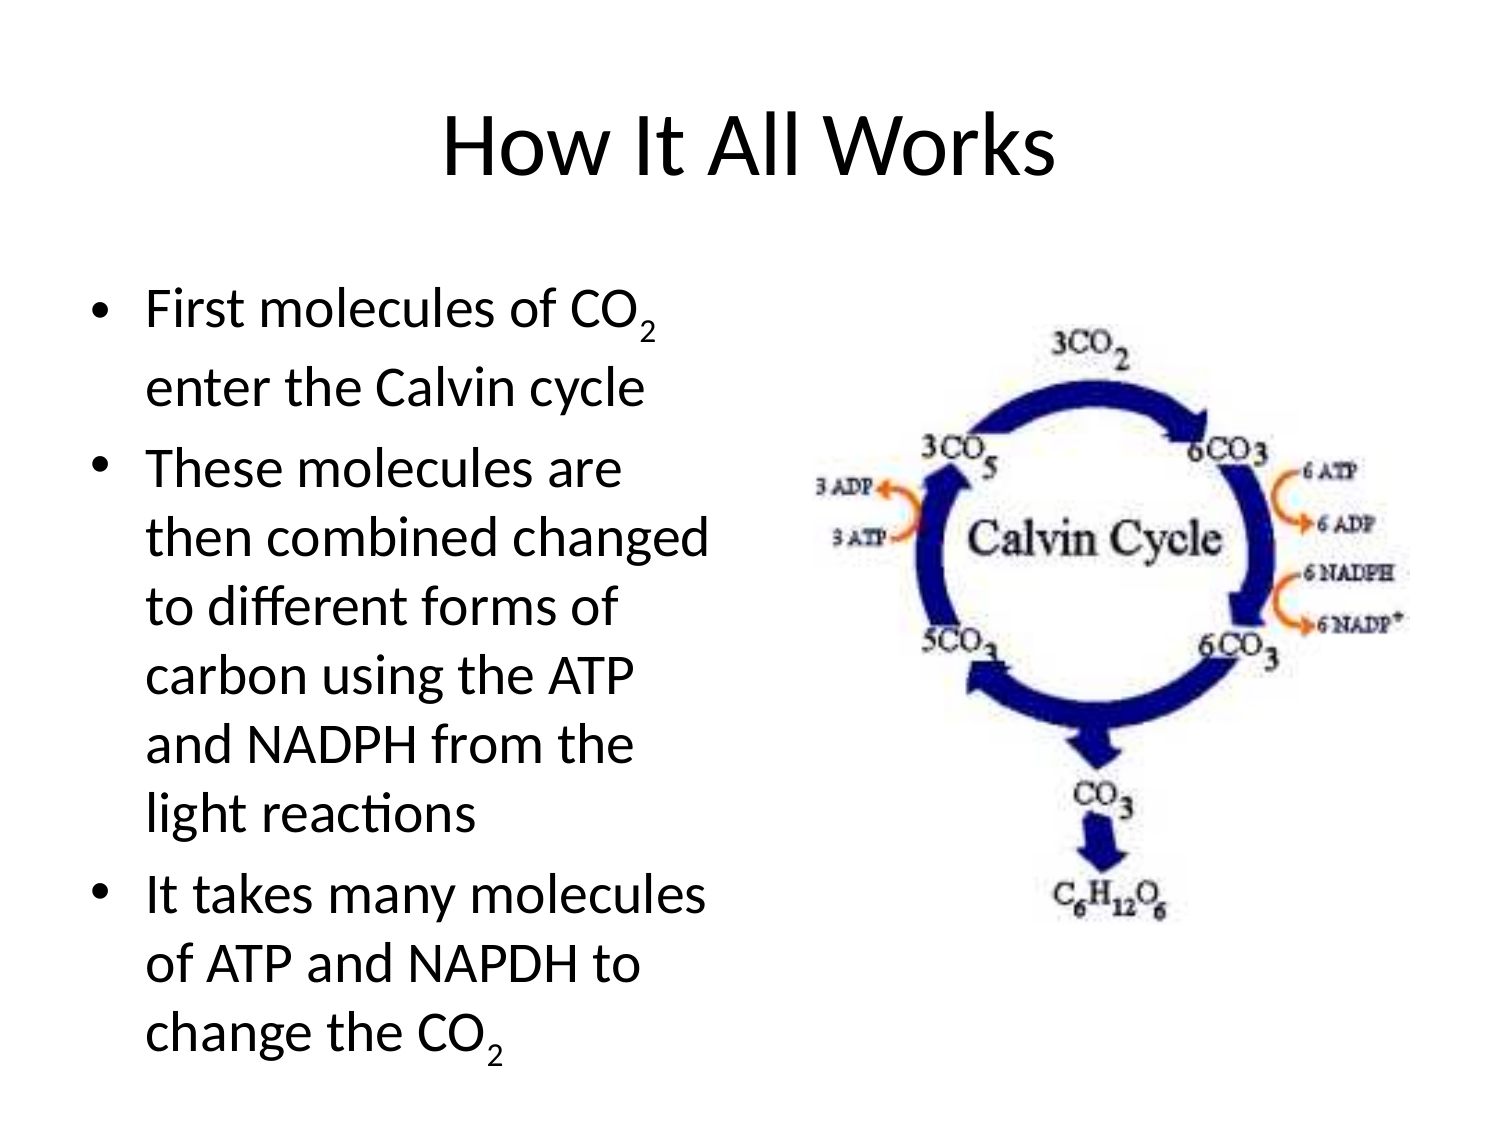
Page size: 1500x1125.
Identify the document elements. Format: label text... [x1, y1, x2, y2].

picture [812, 324, 1410, 926]
list First molecules of CO2 enter the Calvin cycle These molecules are then combined changed to different forms of carbon using the ATP and NADPH from the light reactions It takes many molecules of ATP and NAPDH to change the CO2 [75, 262, 738, 1088]
title How It All Works [75, 45, 1425, 233]
